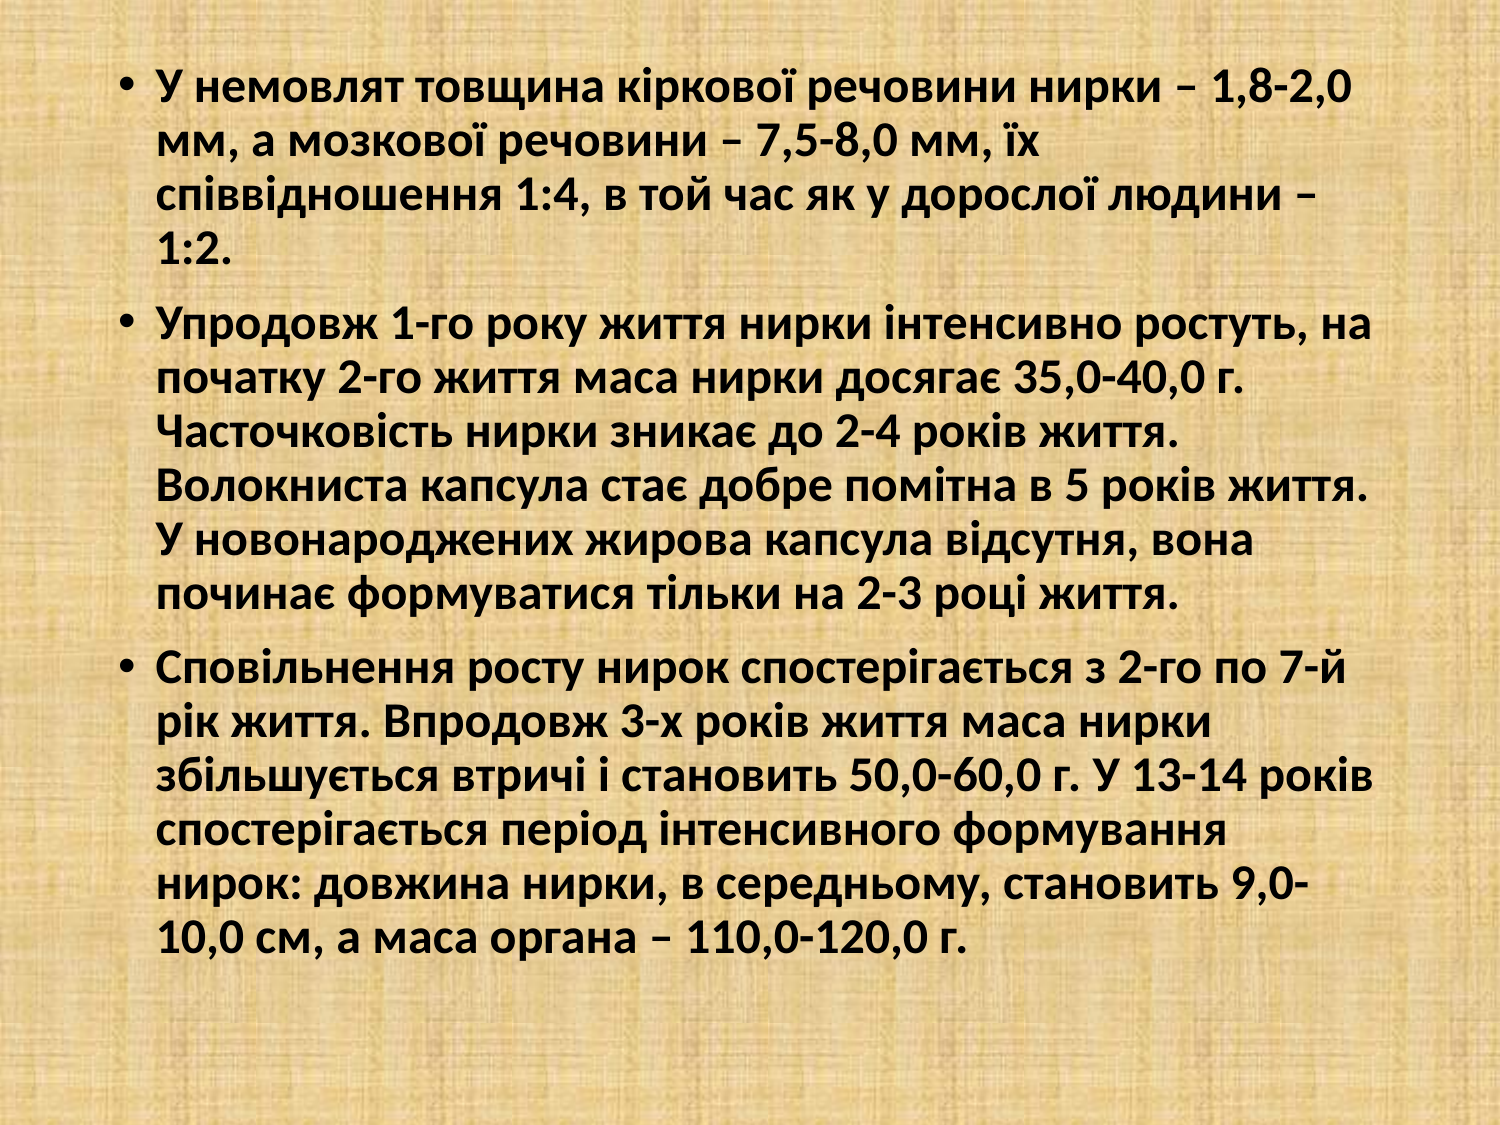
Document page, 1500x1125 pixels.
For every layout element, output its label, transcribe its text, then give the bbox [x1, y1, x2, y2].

picture [0, 0, 1500, 1125]
list У немовлят товщина кіркової речовини нирки – 1,8-2,0 мм, а мозкової речовини – 7,5-8,0 мм, їх співвідношення 1:4, в той час як у дорослої людини – 1:2. Упродовж 1-го року життя нирки інтенсивно ростуть, на початку 2-го життя маса нирки досягає 35,0-40,0 г. Часточковість нирки зникає до 2-4 років життя. Волокниста капсула стає добре помітна в 5 років життя. У новонароджених жирова капсула відсутня, вона починає формуватися тільки на 2-3 році життя. Сповільнення росту нирок спостерігається з 2-го по 7-й рік життя. Впродовж 3-х років життя маса нирки збільшується втричі і становить 50,0-60,0 г. У 13-14 років спостерігається період інтенсивного формування нирок: довжина нирки, в середньому, становить 9,0-10,0 см, а маса органа – 110,0-120,0 г. [102, 51, 1398, 1086]
